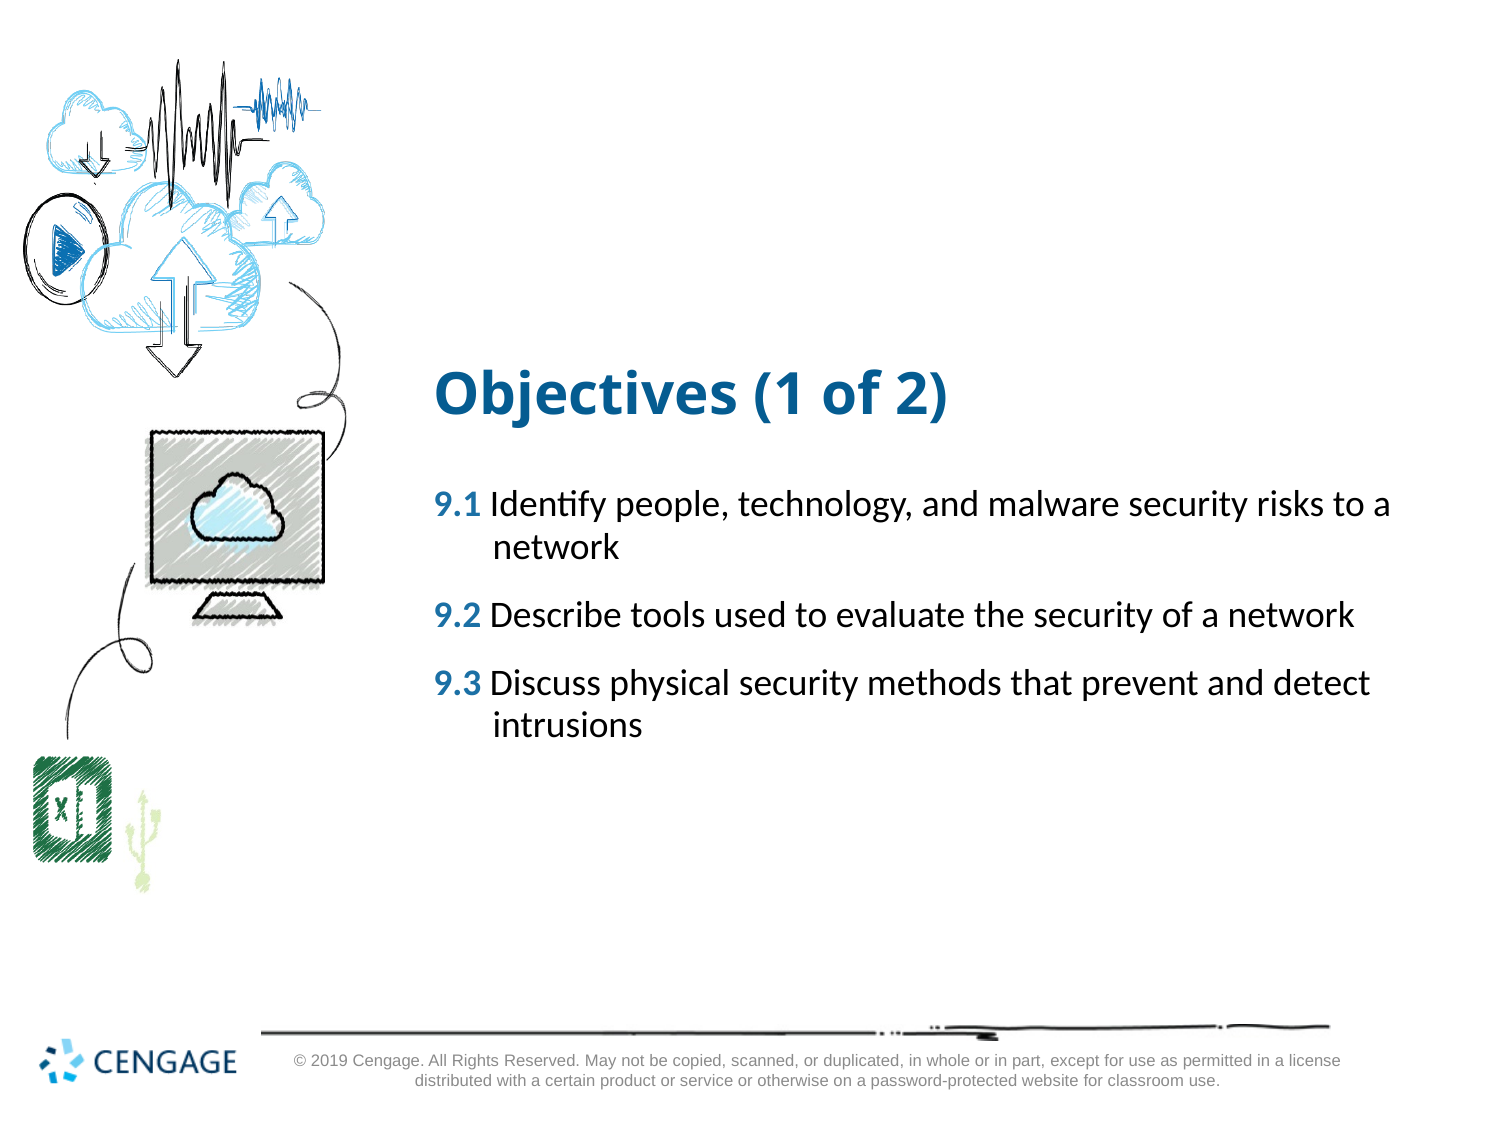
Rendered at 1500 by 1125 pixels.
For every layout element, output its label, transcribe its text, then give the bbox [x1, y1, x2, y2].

title Objectives (1 of 2) [433, 365, 1446, 428]
picture [23, 743, 163, 895]
footer © 2019 Cengage. All Rights Reserved. May not be copied, scanned, or duplicated, in whole or in part, except for use as permitted in a license distributed with a certain product or service or otherwise on a password-protected website for classroom use. [262, 1050, 1375, 1091]
picture [12, 59, 401, 739]
picture [261, 1024, 1331, 1041]
list 9.1 Identify people, technology, and malware security risks to a network 9.2 Describe tools used to evaluate the security of a network 9.3 Discuss physical security methods that prevent and detect intrusions [433, 482, 1446, 749]
picture [19, 1025, 249, 1096]
